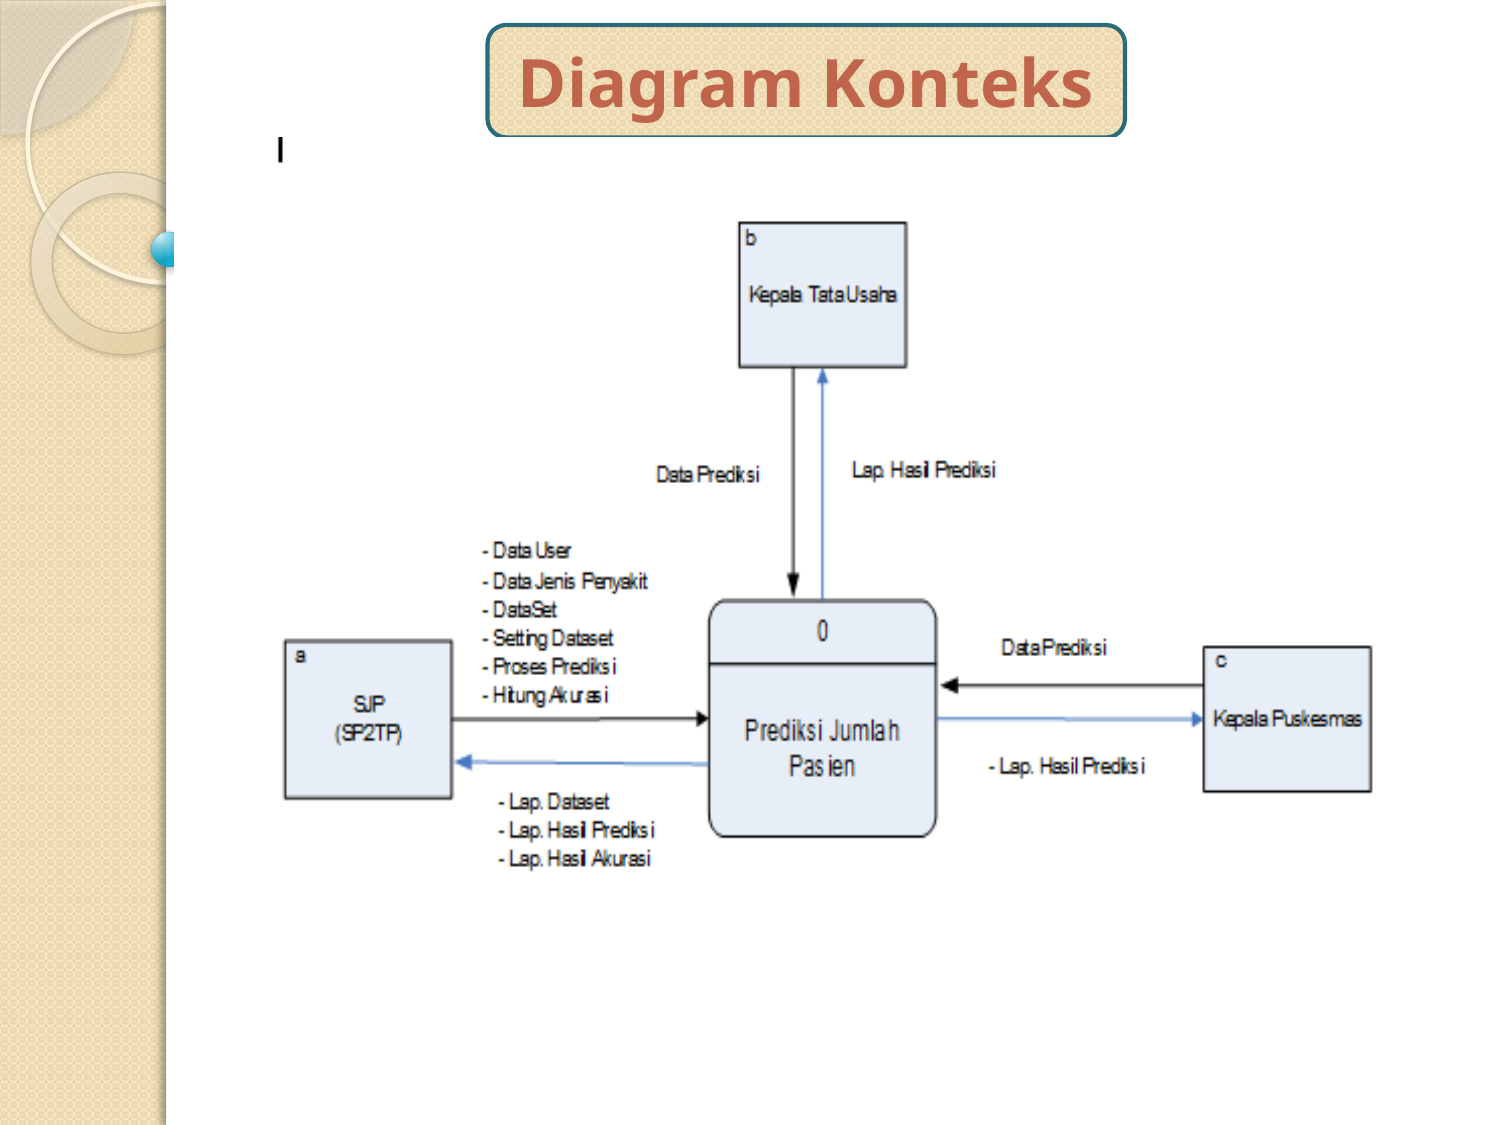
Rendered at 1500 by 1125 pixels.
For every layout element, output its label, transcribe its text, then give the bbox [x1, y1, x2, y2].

text_box Diagram Konteks [485, 22, 1128, 134]
picture [174, 137, 1413, 938]
